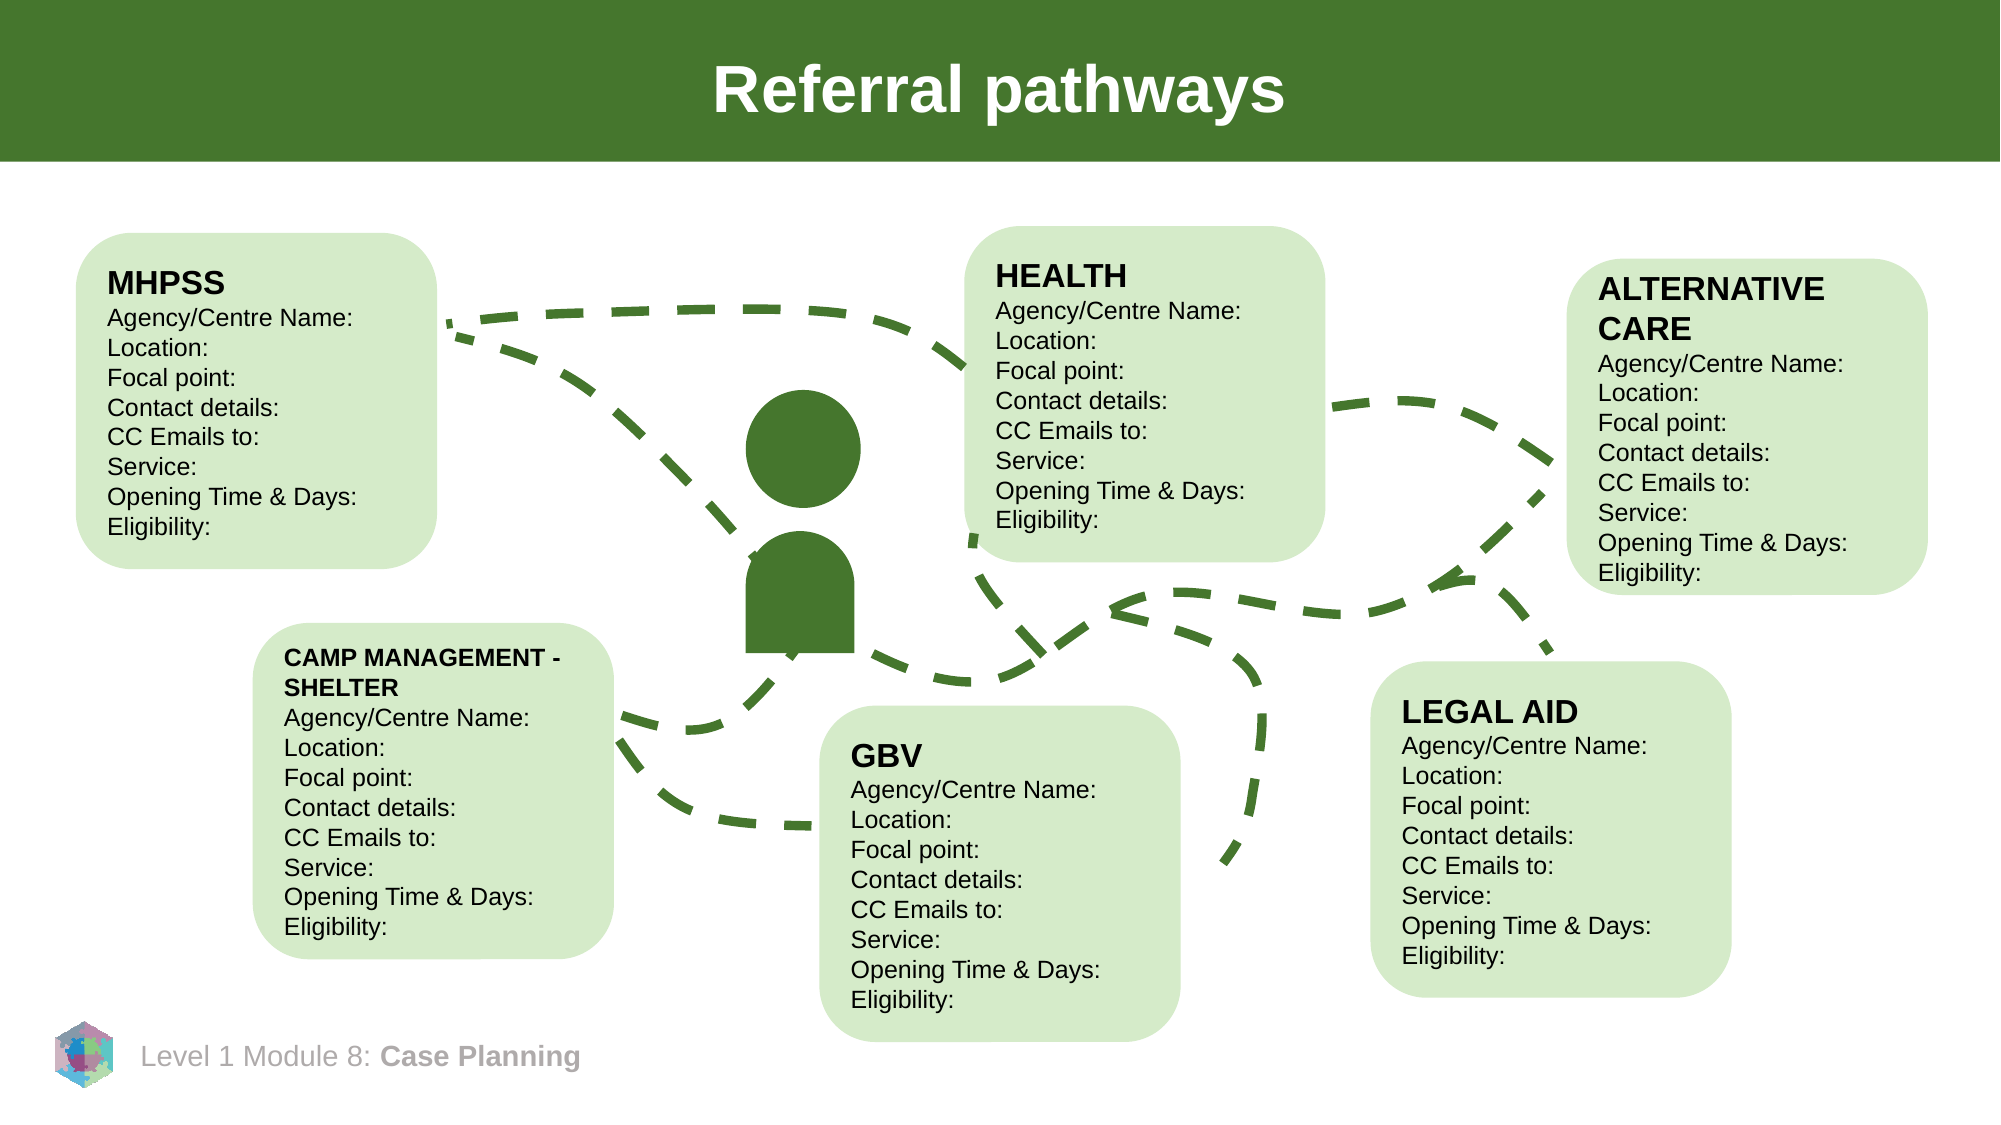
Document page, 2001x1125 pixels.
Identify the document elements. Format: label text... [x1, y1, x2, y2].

text_box [618, 739, 812, 827]
text_box [971, 533, 1045, 657]
text_box MHPSS Agency/Centre Name: Location: Focal point: Contact details: CC Emails to: Service: Opening Time & Days: Eligibility: [74, 231, 439, 571]
text_box [621, 654, 794, 732]
text_box [1111, 612, 1264, 865]
text_box [455, 335, 745, 560]
text_box [1438, 579, 1551, 654]
text_box GBV Agency/Centre Name: Location: Focal point: Contact details: CC Emails to: Service: Opening Time & Days: Eligibility: [818, 704, 1182, 1044]
text_box LEGAL AID Agency/Centre Name: Location: Focal point: Contact details: CC Emails to: Service: Opening Time & Days: Eligibility: [1369, 660, 1733, 999]
text_box CAMP MANAGEMENT - SHELTER Agency/Centre Name: Location: Focal point: Contact details: CC Emails to: Service: Opening Time & Days: Eligibility: [251, 621, 615, 961]
text_box ALTERNATIVE CARE Agency/Centre Name: Location: Focal point: Contact details: CC Emails to: Service: Opening Time & Days: Eligibility: [1565, 257, 1929, 597]
text_box HEALTH Agency/Centre Name: Location: Focal point: Contact details: CC Emails to: Service: Opening Time & Days: Eligibility: [963, 225, 1327, 564]
text_box [861, 492, 1543, 683]
text_box [446, 308, 965, 369]
picture [55, 1021, 113, 1088]
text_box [745, 389, 861, 654]
title Referral pathways [137, 19, 1863, 163]
text_box [1332, 399, 1568, 475]
